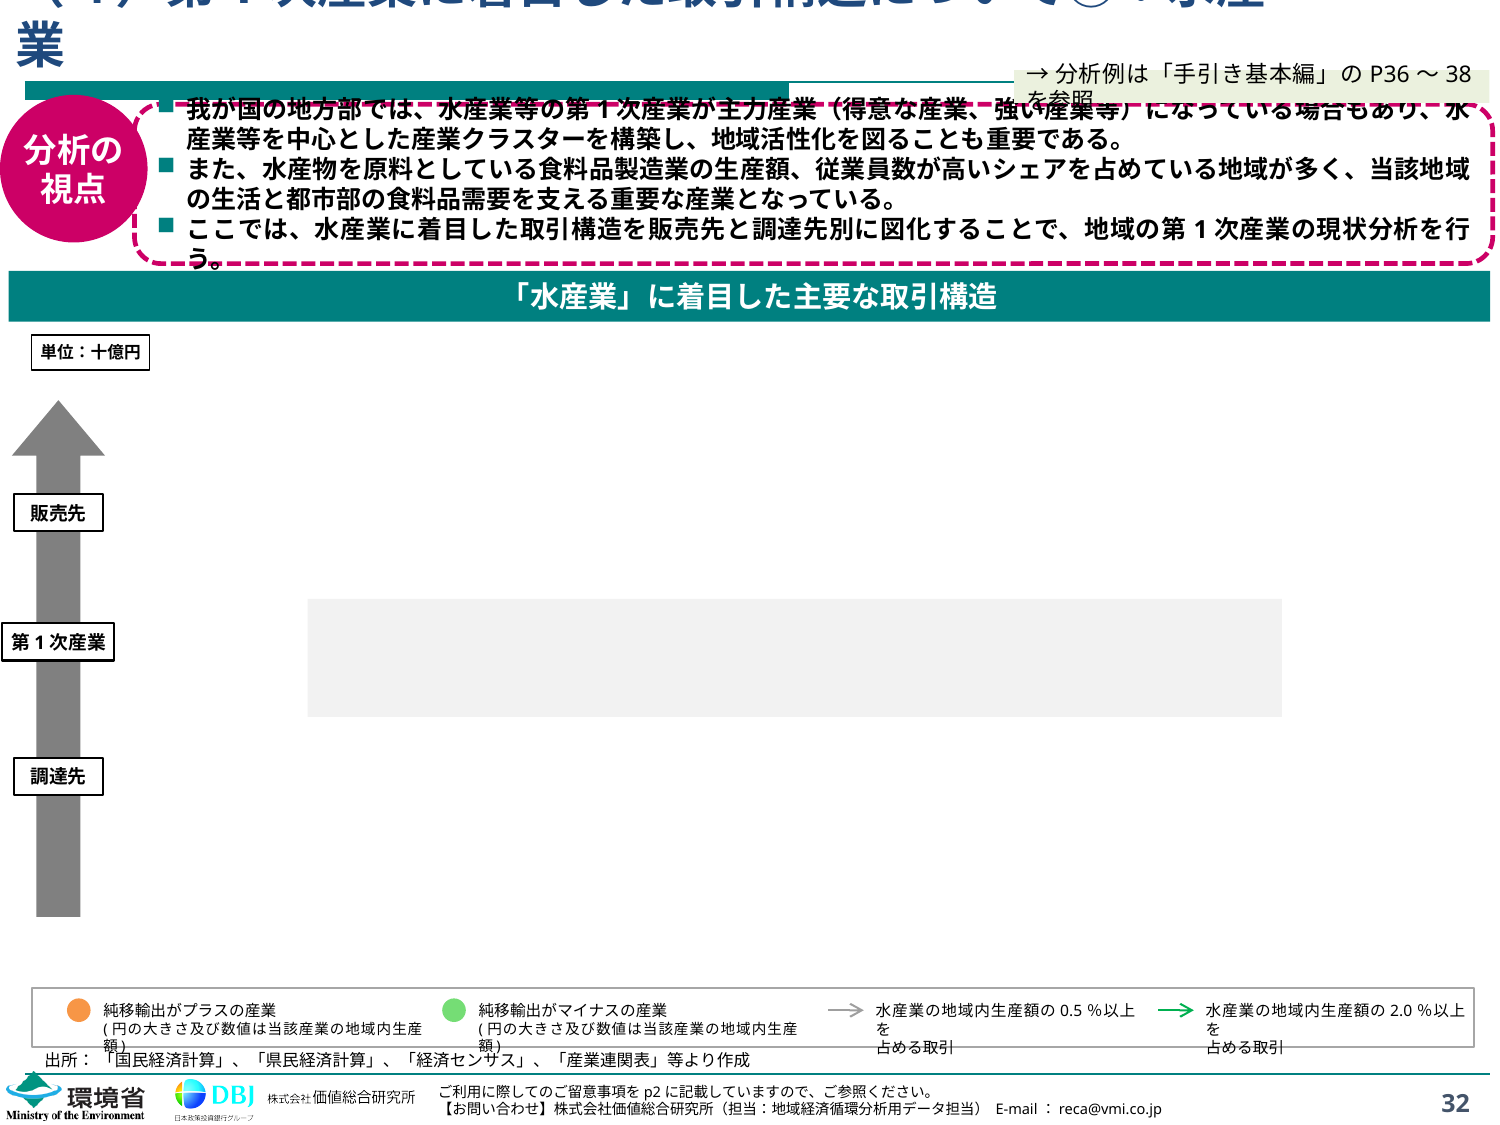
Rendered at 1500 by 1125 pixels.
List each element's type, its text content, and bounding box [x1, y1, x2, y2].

text_box →分析例は「手引き基本編」のP36～38を参照 [1014, 70, 1490, 103]
picture [2, 1071, 148, 1125]
picture [171, 1077, 419, 1125]
text_box 「水産業」に着目した主要な取引構造 [8, 270, 1491, 322]
text_box 単位：十億円 [31, 334, 150, 370]
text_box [2, 399, 115, 918]
text_box 出所： 「国民経済計算」、「県民経済計算」、「経済センサス」、「産業連関表」等より作成 [29, 1053, 823, 1077]
title （４）第1次産業に着目した取引構造について②：水産業 [0, 0, 1304, 82]
text_box 我が国の地方部では、水産業等の第1次産業が主力産業（得意な産業、強い産業等）になっている場合もあり、水産業等を中心とした産業クラスターを構築し、地域活性化を図ることも重要である。 また、水産物を原料としている食料品製造業の生産額、従業員数が高いシェアを占めている地域が多く、当該地域の生活と都市部の食料品需要を支える重要な産業となっている。 ここでは、水産業に着目した取引構造を販売先と調達先別に図化することで、地域の第1次産業の現状分析を行う。 [134, 104, 1493, 264]
text_box [307, 598, 1282, 717]
slide_number 32 [1411, 1079, 1500, 1122]
text_box 分析の 視点 [0, 94, 148, 243]
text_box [31, 987, 1481, 1048]
